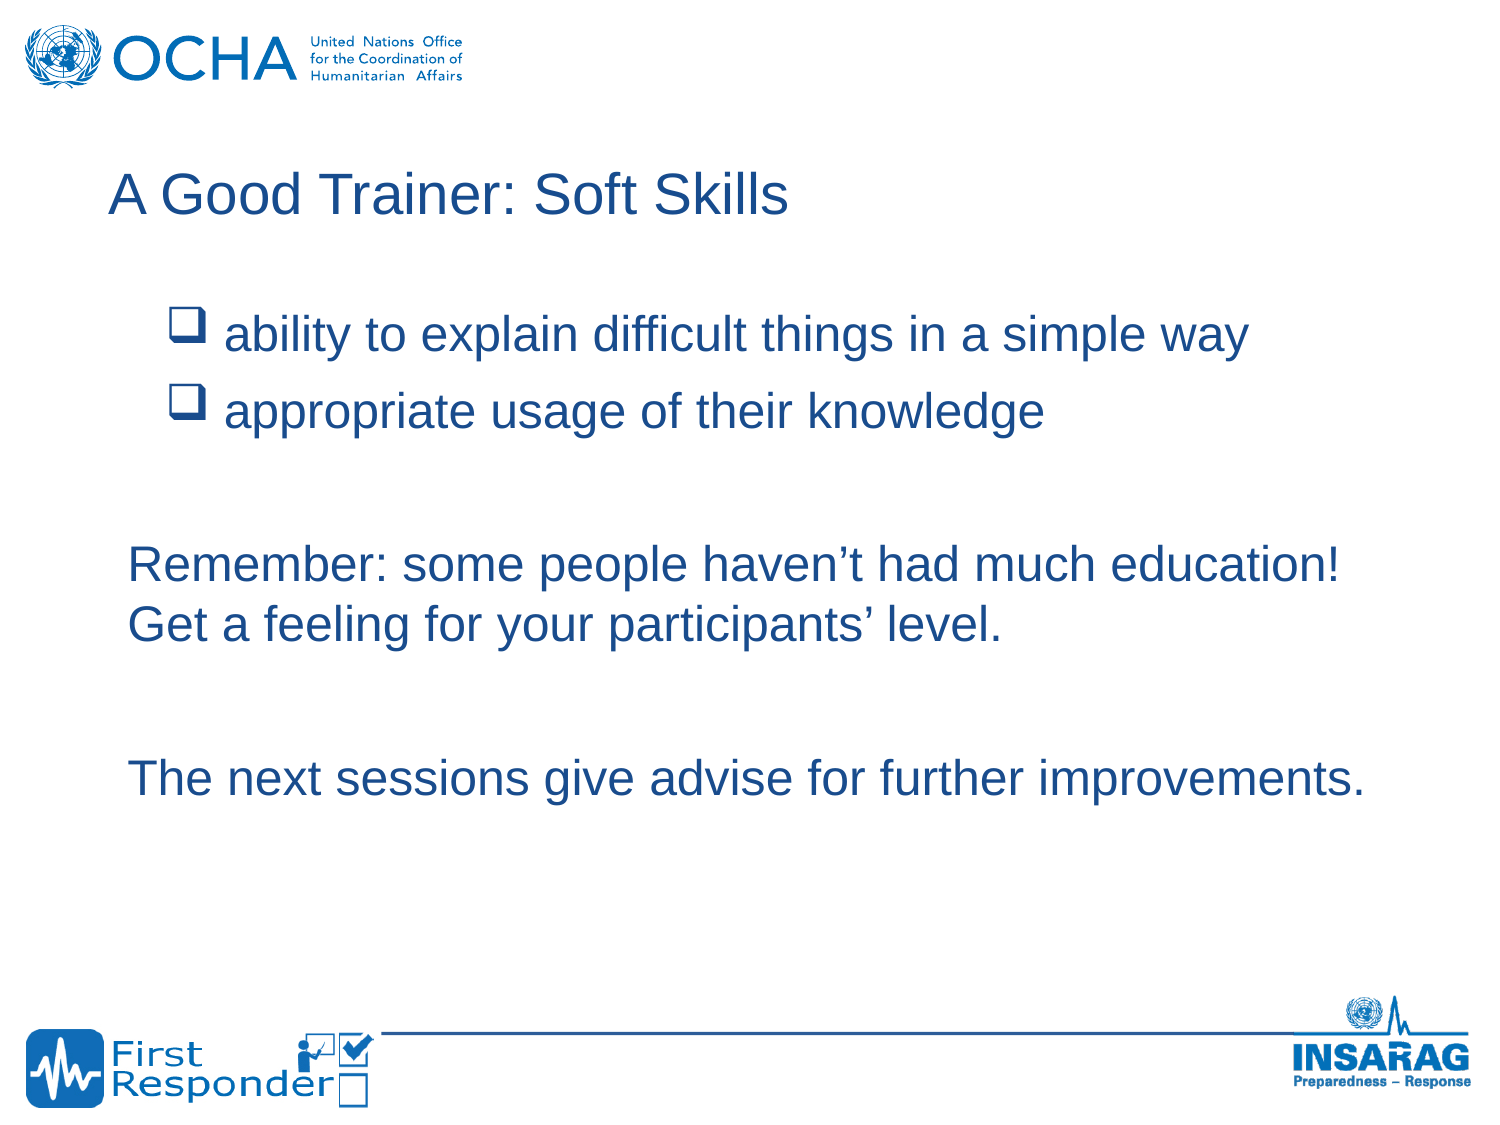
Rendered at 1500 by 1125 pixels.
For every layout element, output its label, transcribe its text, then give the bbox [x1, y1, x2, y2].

picture [24, 1024, 375, 1113]
list ability to explain difficult things in a simple way appropriate usage of their knowledge Remember: some people haven’t had much education! Get a feeling for your participants’ level. The next sessions give advise for further improvements. [112, 293, 1388, 925]
picture [1287, 995, 1471, 1094]
title A Good Trainer: Soft Skills [100, 89, 812, 294]
